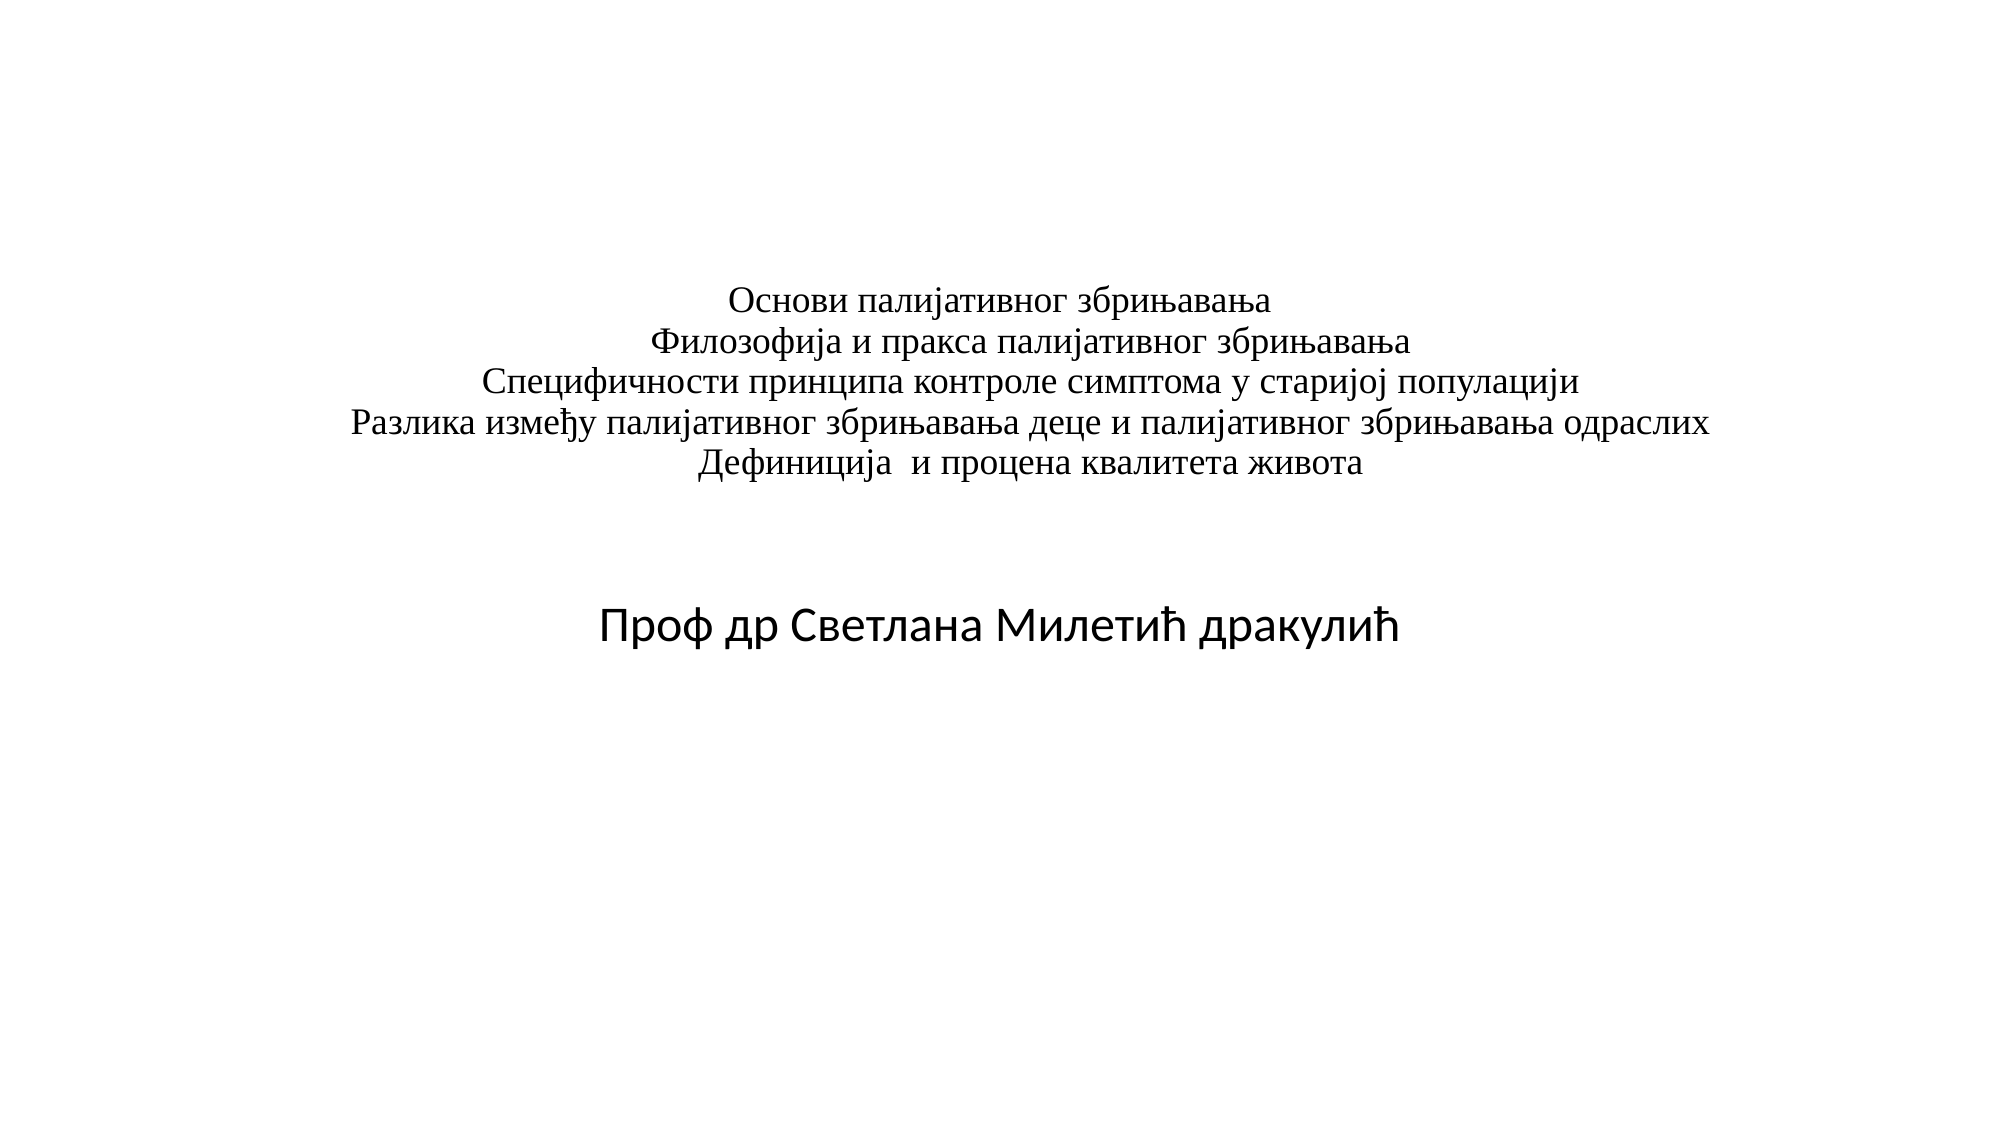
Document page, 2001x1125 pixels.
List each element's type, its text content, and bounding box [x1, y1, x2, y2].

subtitle Проф др Светлана Милетић дракулић [249, 590, 1750, 863]
title Основи палијативног збрињавања Филозофија и пракса палијативног збрињавања Специфичности принципа контроле симптома у старијој популацији Разлика између палијативног збрињавања деце и палијативног збрињавања одраслих Дефиниција и процена квалитета живота [249, 184, 1750, 576]
